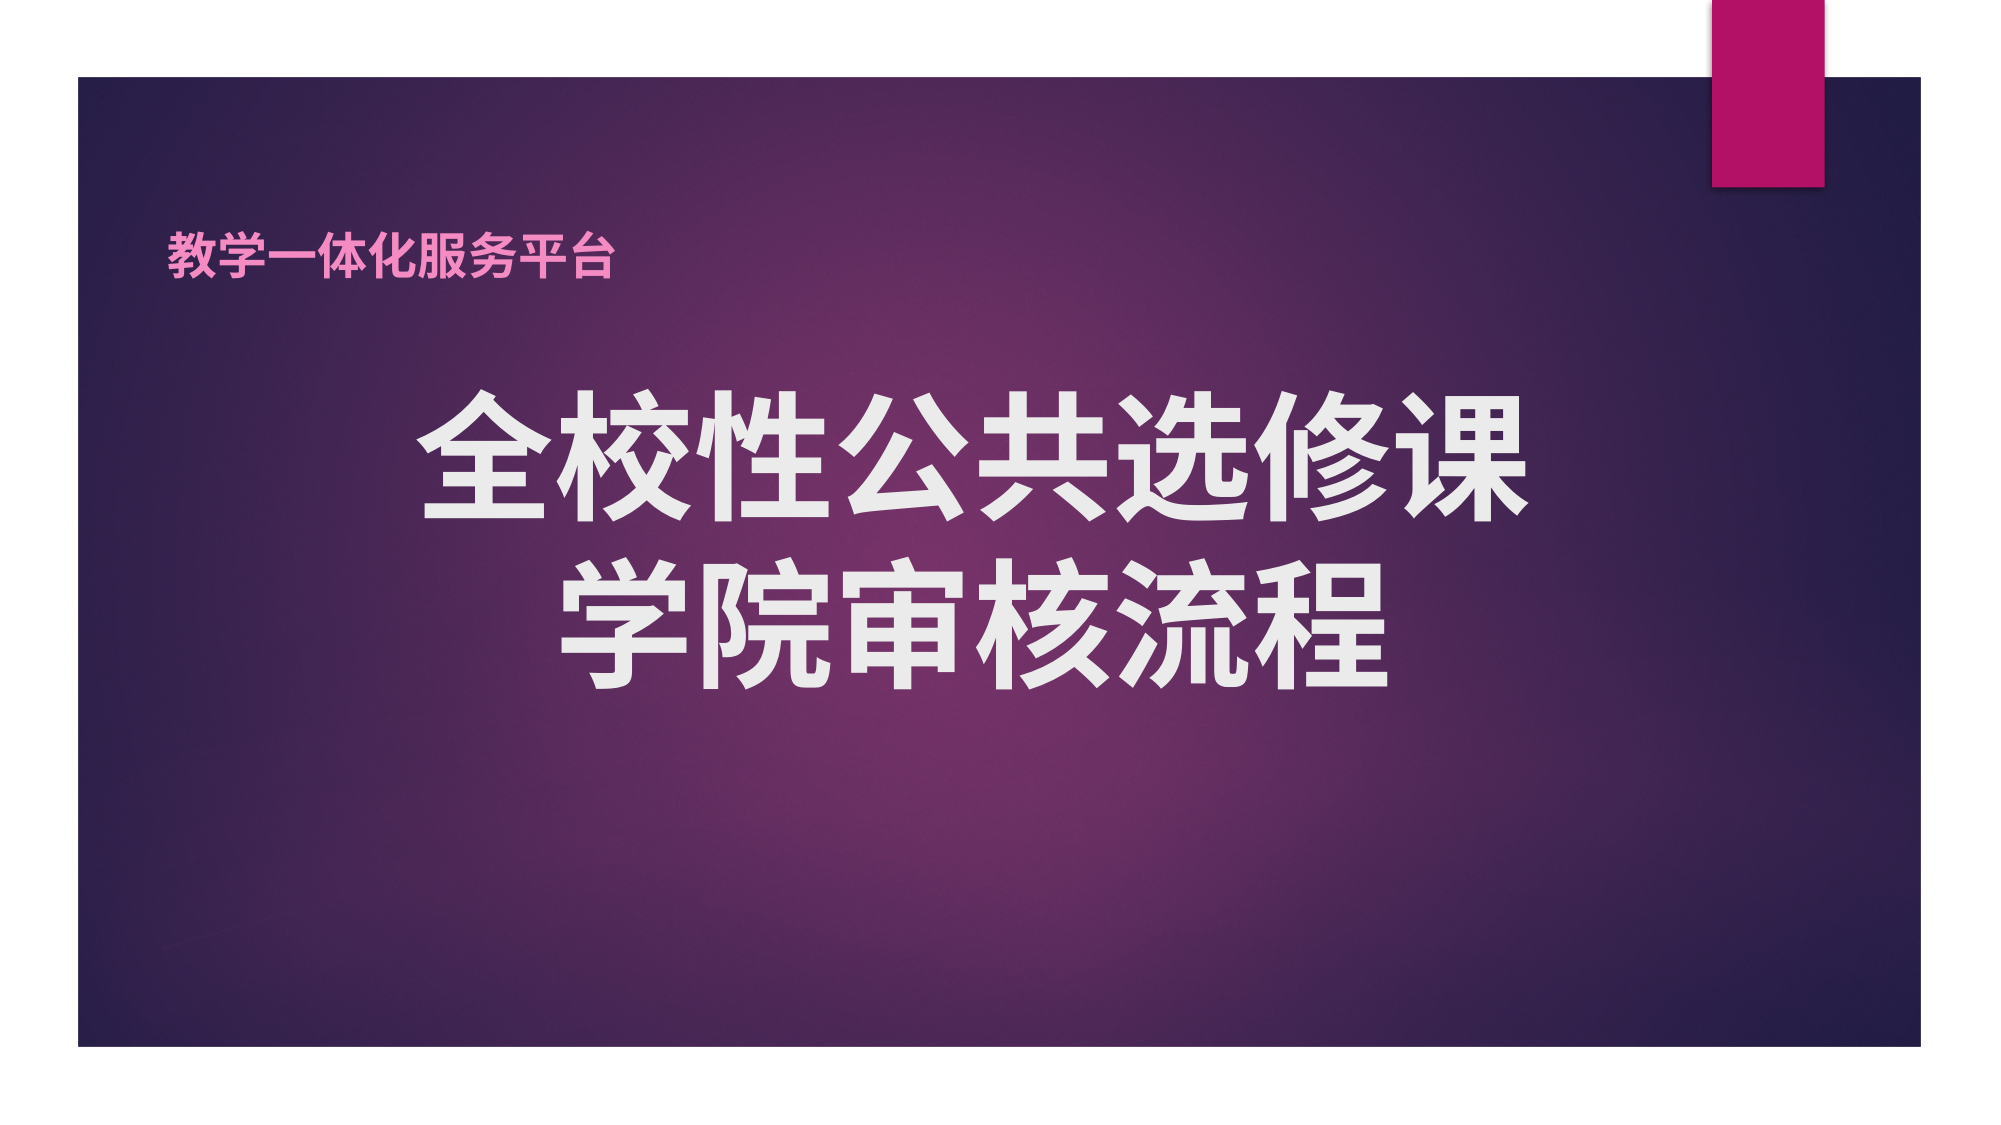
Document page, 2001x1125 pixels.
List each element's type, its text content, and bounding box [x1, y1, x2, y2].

title 全校性公共选修课 学院审核流程 [223, 327, 1724, 713]
subtitle 教学一体化服务平台 [153, 216, 709, 328]
